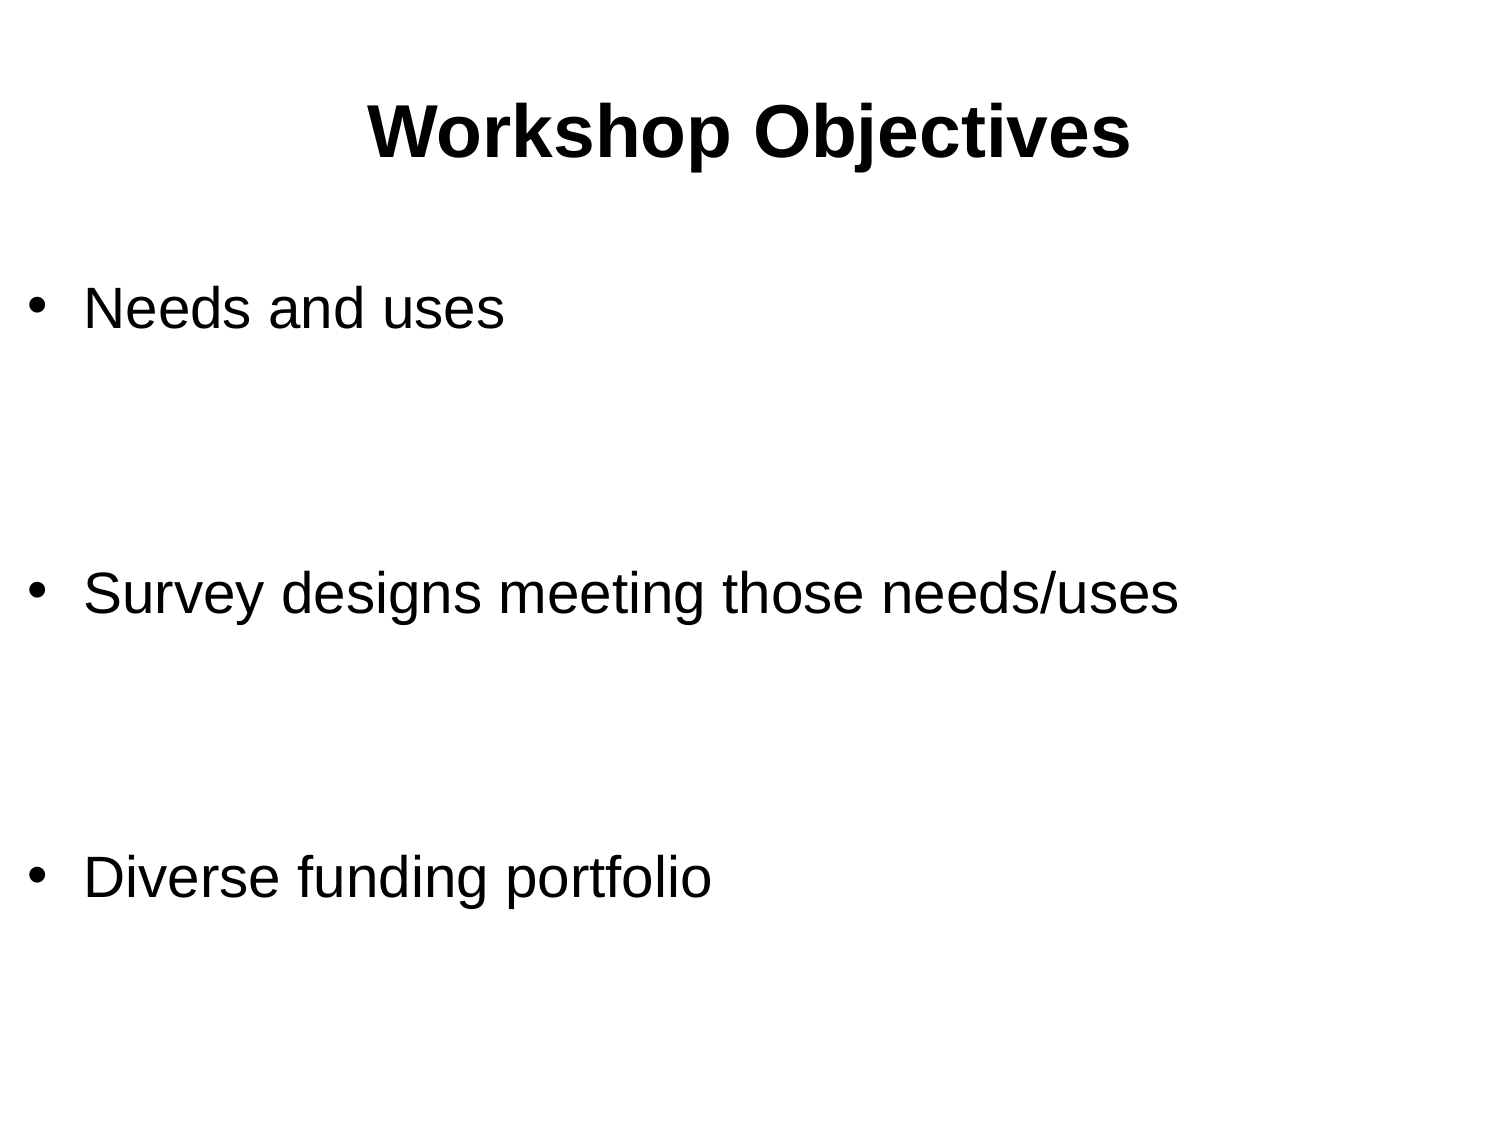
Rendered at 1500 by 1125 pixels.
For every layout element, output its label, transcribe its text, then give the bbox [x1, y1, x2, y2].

text_box Workshop Objectives [0, 74, 1500, 180]
text_box Needs and uses Survey designs meeting those needs/uses Diverse funding portfolio [12, 262, 1463, 917]
